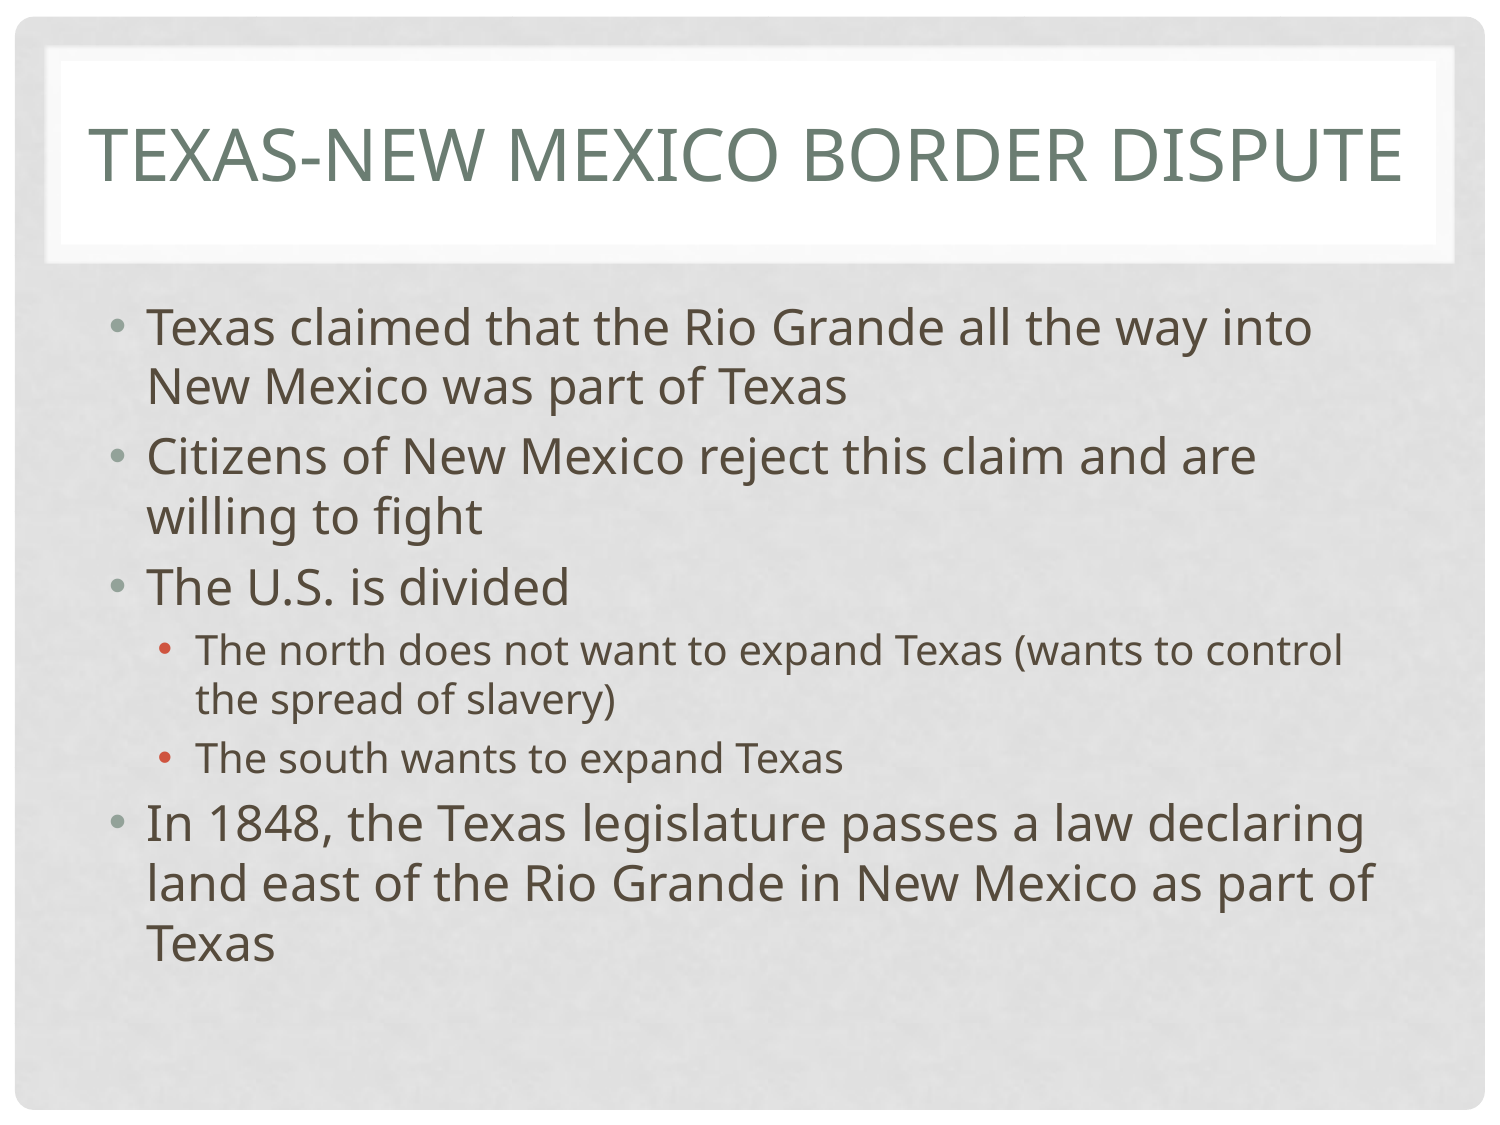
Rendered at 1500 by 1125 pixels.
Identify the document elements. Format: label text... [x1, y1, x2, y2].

list Texas claimed that the Rio Grande all the way into New Mexico was part of Texas Citizens of New Mexico reject this claim and are willing to fight The U.S. is divided The north does not want to expand Texas (wants to control the spread of slavery) The south wants to expand Texas In 1848, the Texas legislature passes a law declaring land east of the Rio Grande in New Mexico as part of Texas [75, 287, 1425, 1005]
title Texas-New Mexico Border Dispute [69, 66, 1425, 238]
